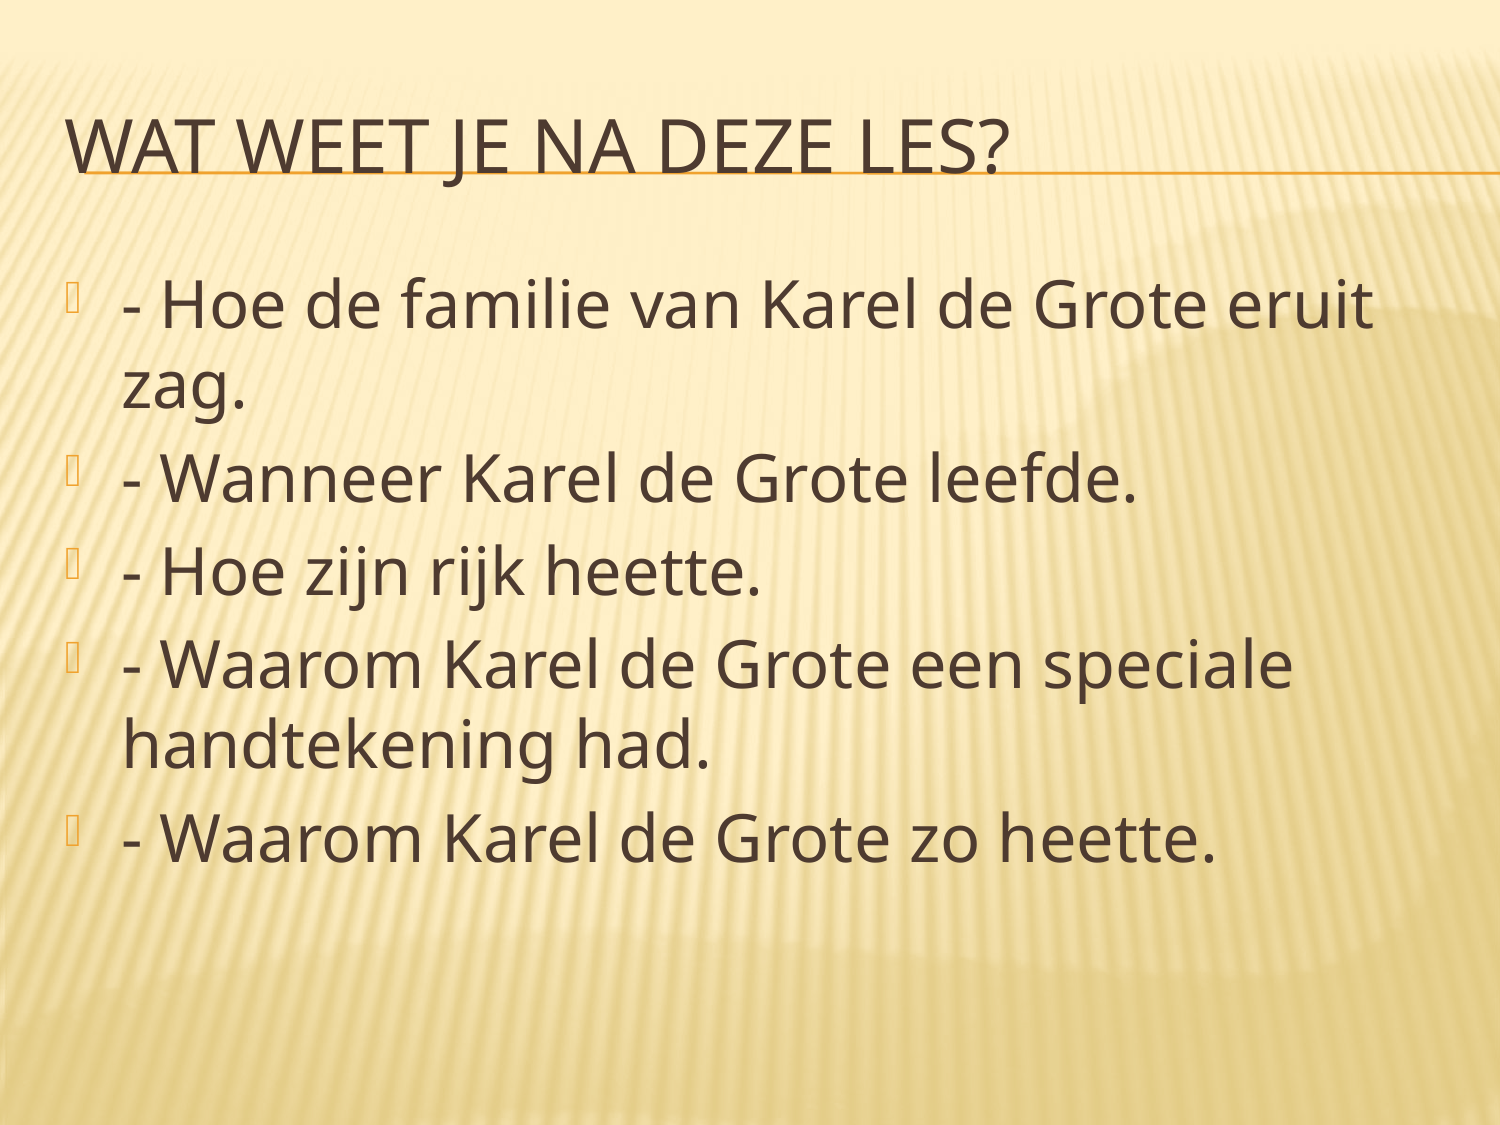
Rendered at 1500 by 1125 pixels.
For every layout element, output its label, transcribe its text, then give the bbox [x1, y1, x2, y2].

list - Hoe de familie van Karel de Grote eruit zag. - Wanneer Karel de Grote leefde. - Hoe zijn rijk heette. - Waarom Karel de Grote een speciale handtekening had. - Waarom Karel de Grote zo heette. [50, 254, 1475, 998]
title Wat weet je na deze les? [50, 75, 1475, 213]
